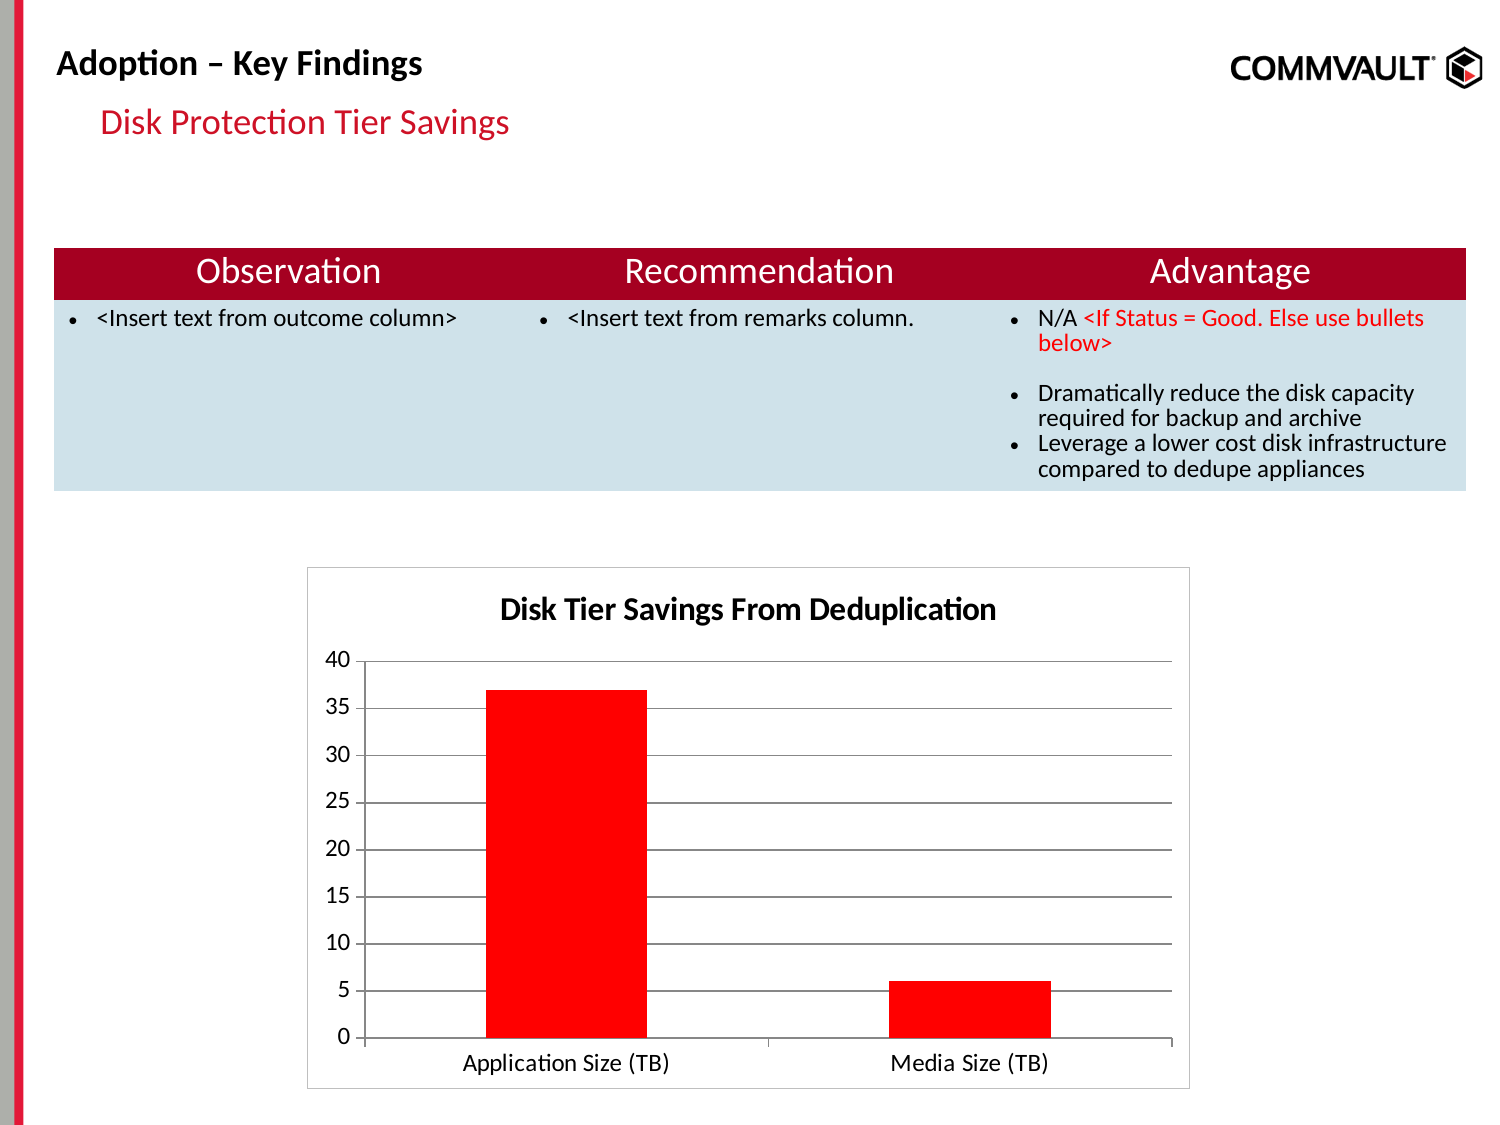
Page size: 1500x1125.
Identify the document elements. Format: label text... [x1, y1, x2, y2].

table_cell <Insert text from outcome column> [54, 300, 524, 491]
list Disk Protection Tier Savings [85, 89, 1232, 150]
table_header Recommendation [524, 248, 995, 300]
table_header Advantage [995, 248, 1466, 300]
title Adoption – Key Findings [41, 30, 1232, 90]
table_cell <Insert text from remarks column. [524, 300, 995, 491]
chart [307, 567, 1190, 1089]
picture [1232, 46, 1483, 89]
table_header Observation [54, 248, 524, 300]
table_cell N/A <If Status = Good. Else use bullets below> Dramatically reduce the disk capacity required for backup and archive Leverage a lower cost disk infrastructure compared to dedupe appliances [995, 300, 1466, 491]
